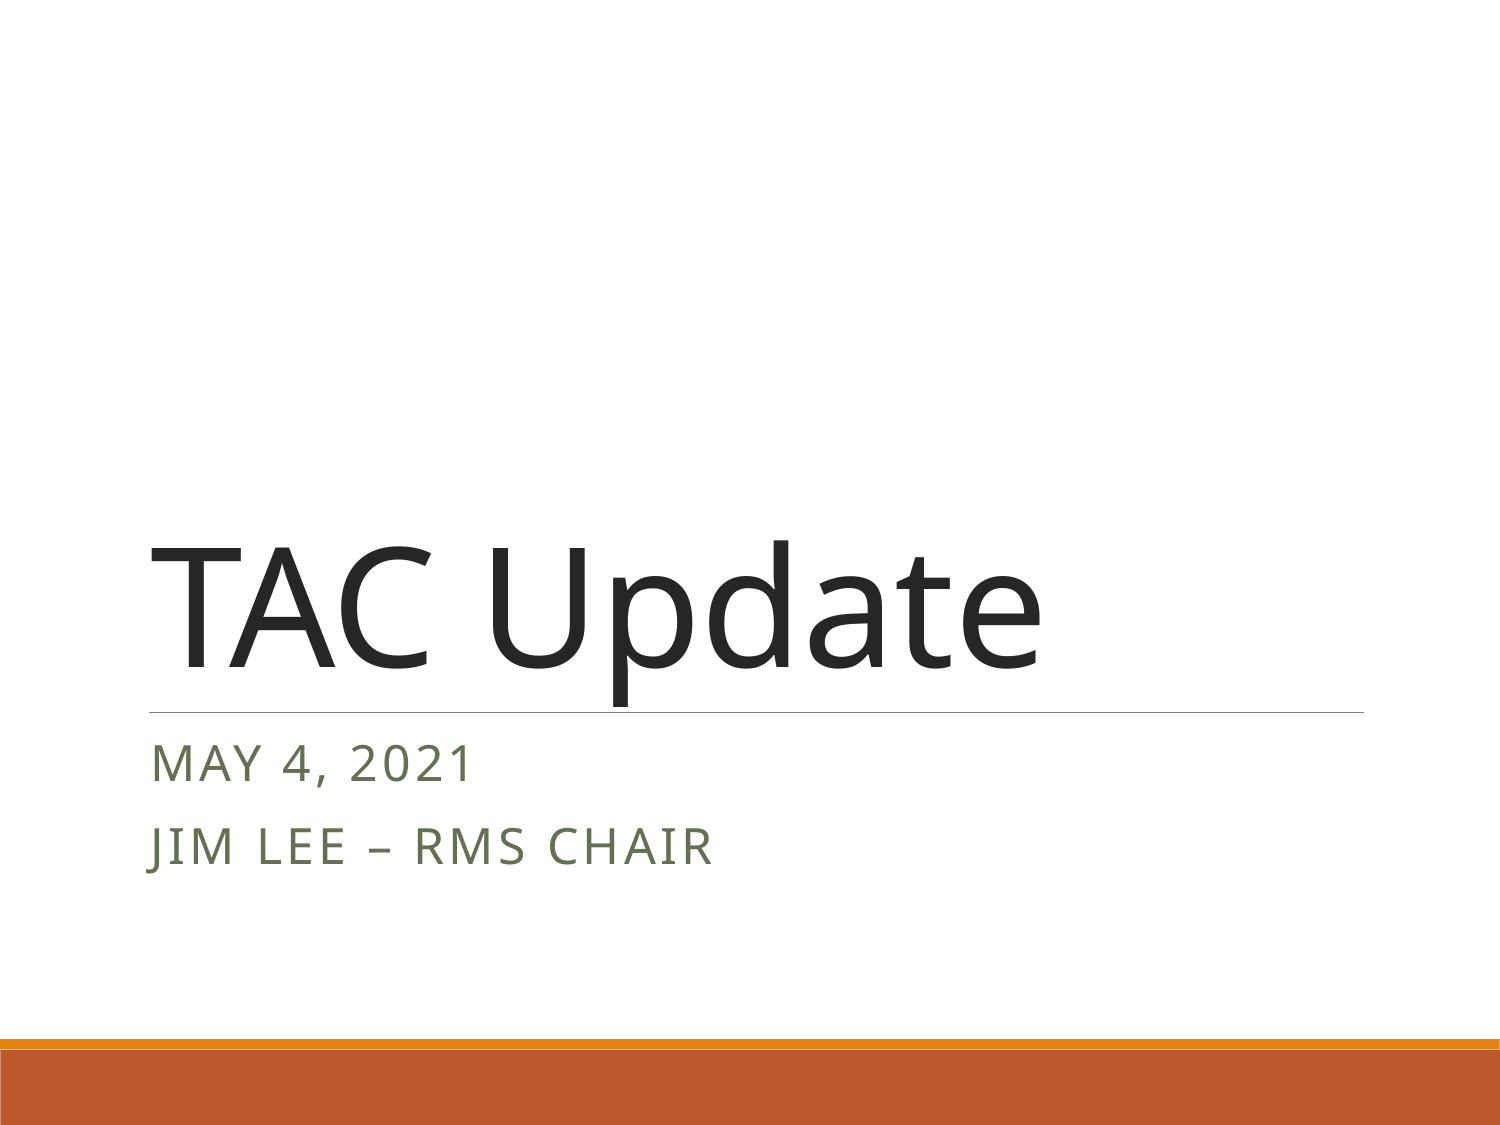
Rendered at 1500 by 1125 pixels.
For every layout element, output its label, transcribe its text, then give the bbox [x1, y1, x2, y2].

subtitle May 4, 2021 Jim Lee – rms chair [135, 730, 1373, 919]
title TAC Update [135, 124, 1373, 710]
